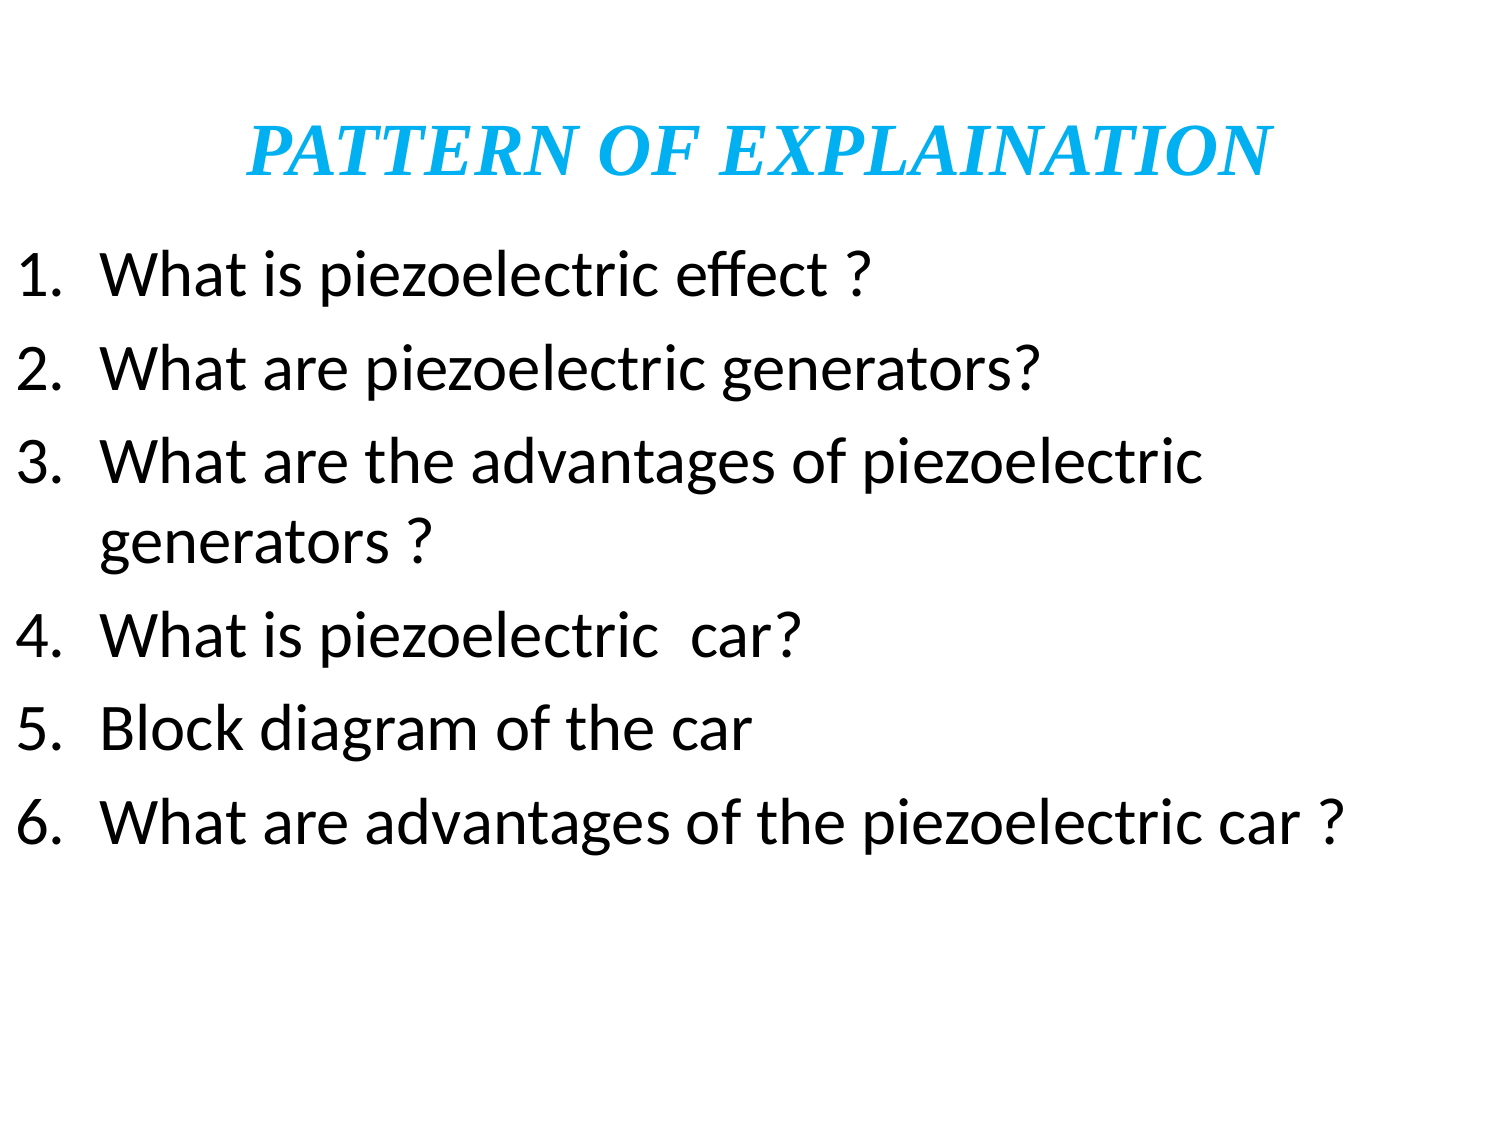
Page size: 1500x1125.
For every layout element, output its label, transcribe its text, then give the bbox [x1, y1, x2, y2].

title PATTERN OF EXPLAINATION [75, 45, 1425, 222]
list What is piezoelectric effect ? What are piezoelectric generators? What are the advantages of piezoelectric generators ? What is piezoelectric car? Block diagram of the car What are advantages of the piezoelectric car ? [0, 222, 1500, 1125]
